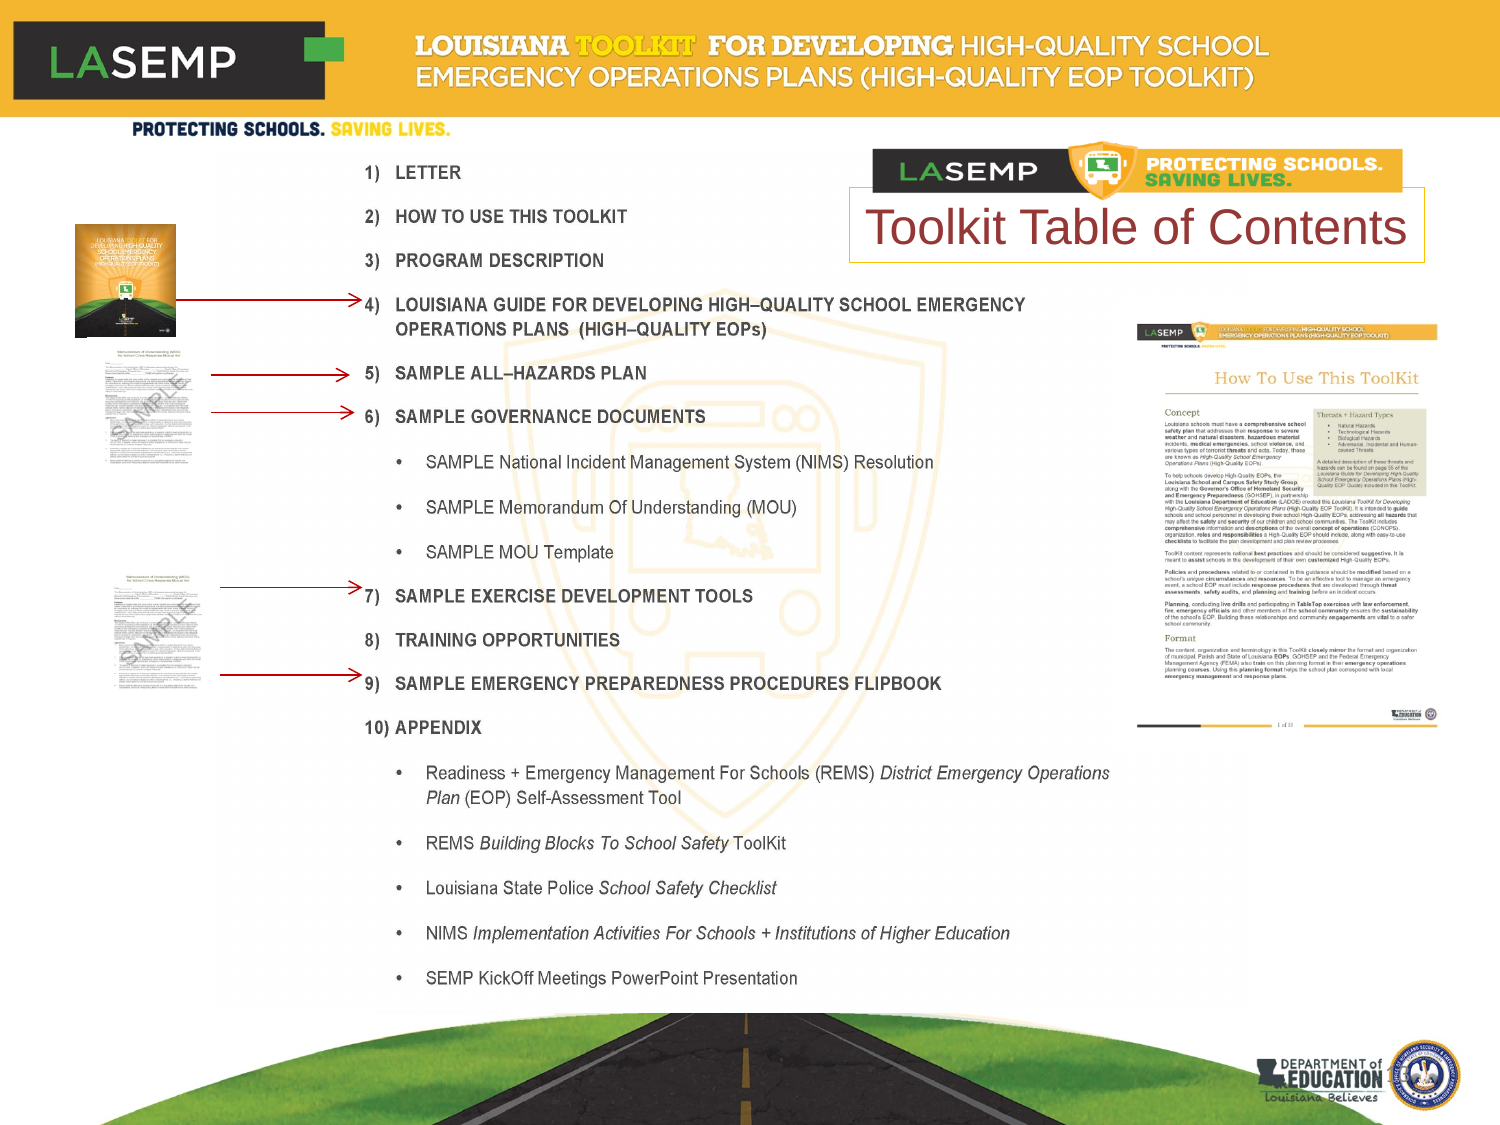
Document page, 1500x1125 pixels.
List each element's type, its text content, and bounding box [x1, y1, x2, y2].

text_box Toolkit Table of Contents [1254, 187, 1425, 263]
picture [0, 0, 1500, 1125]
slide_number 13 [1074, 1042, 1425, 1103]
